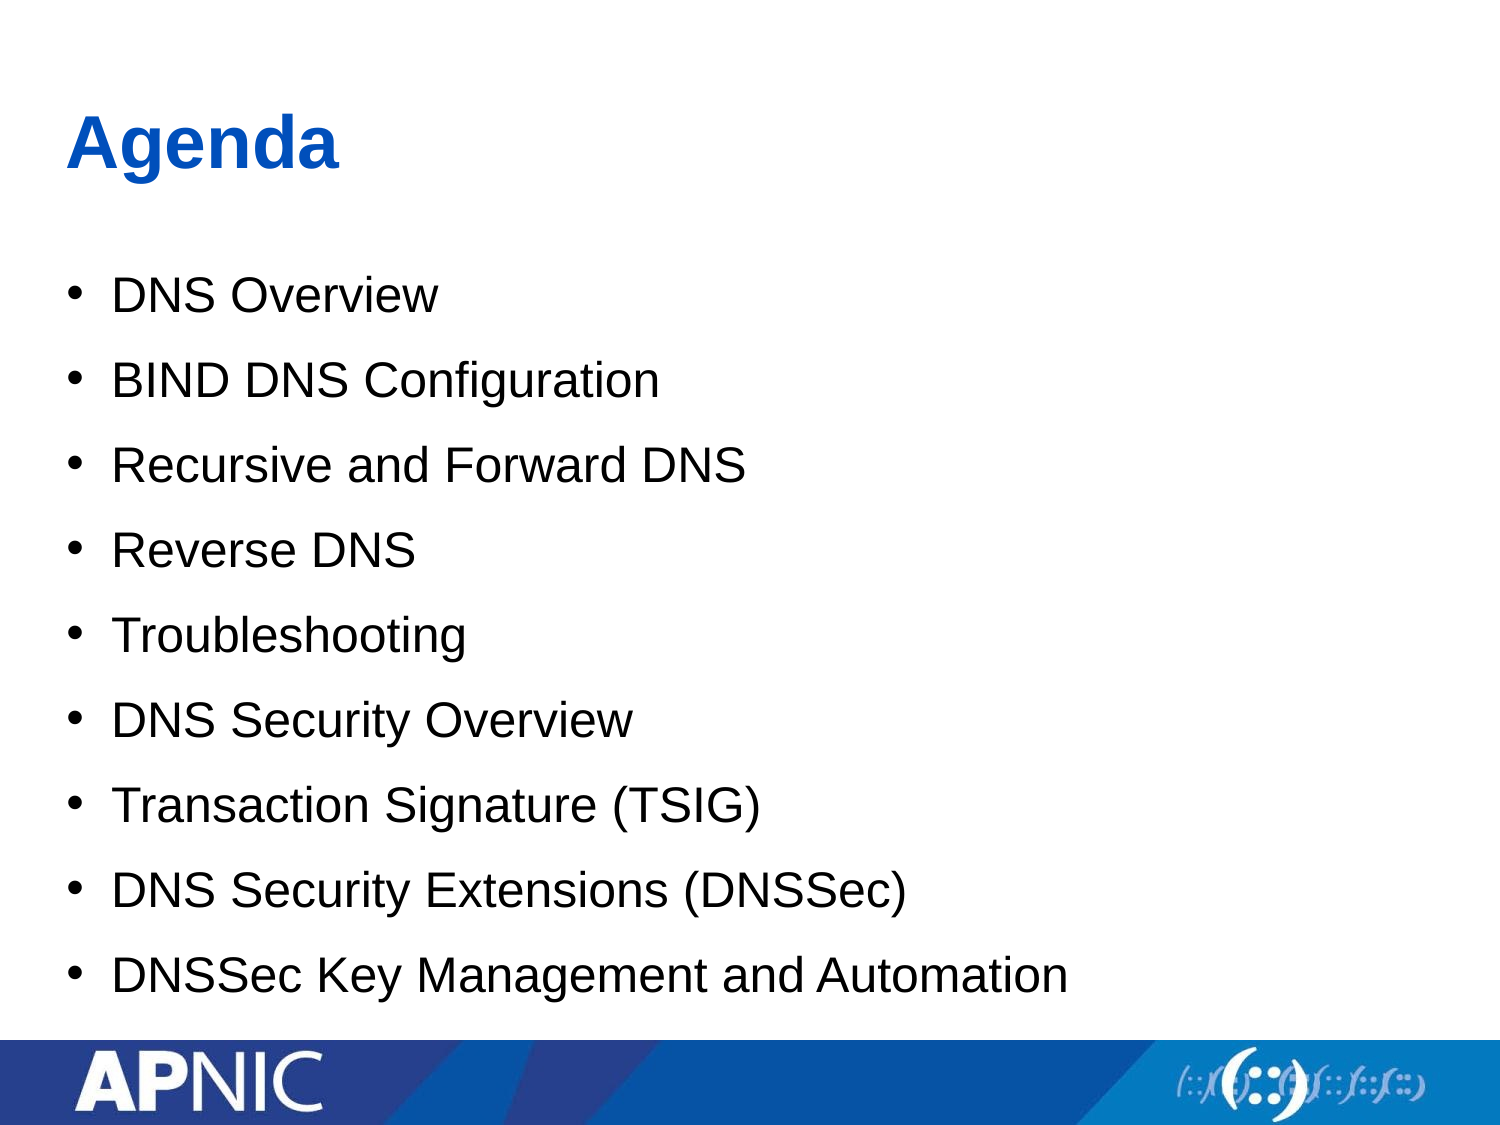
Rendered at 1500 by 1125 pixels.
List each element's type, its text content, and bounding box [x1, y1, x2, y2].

title Agenda [64, 45, 1436, 233]
list DNS Overview BIND DNS Configuration Recursive and Forward DNS Reverse DNS Troubleshooting DNS Security Overview Transaction Signature (TSIG) DNS Security Extensions (DNSSec) DNSSec Key Management and Automation [66, 262, 1437, 1012]
picture [0, 1040, 1500, 1125]
